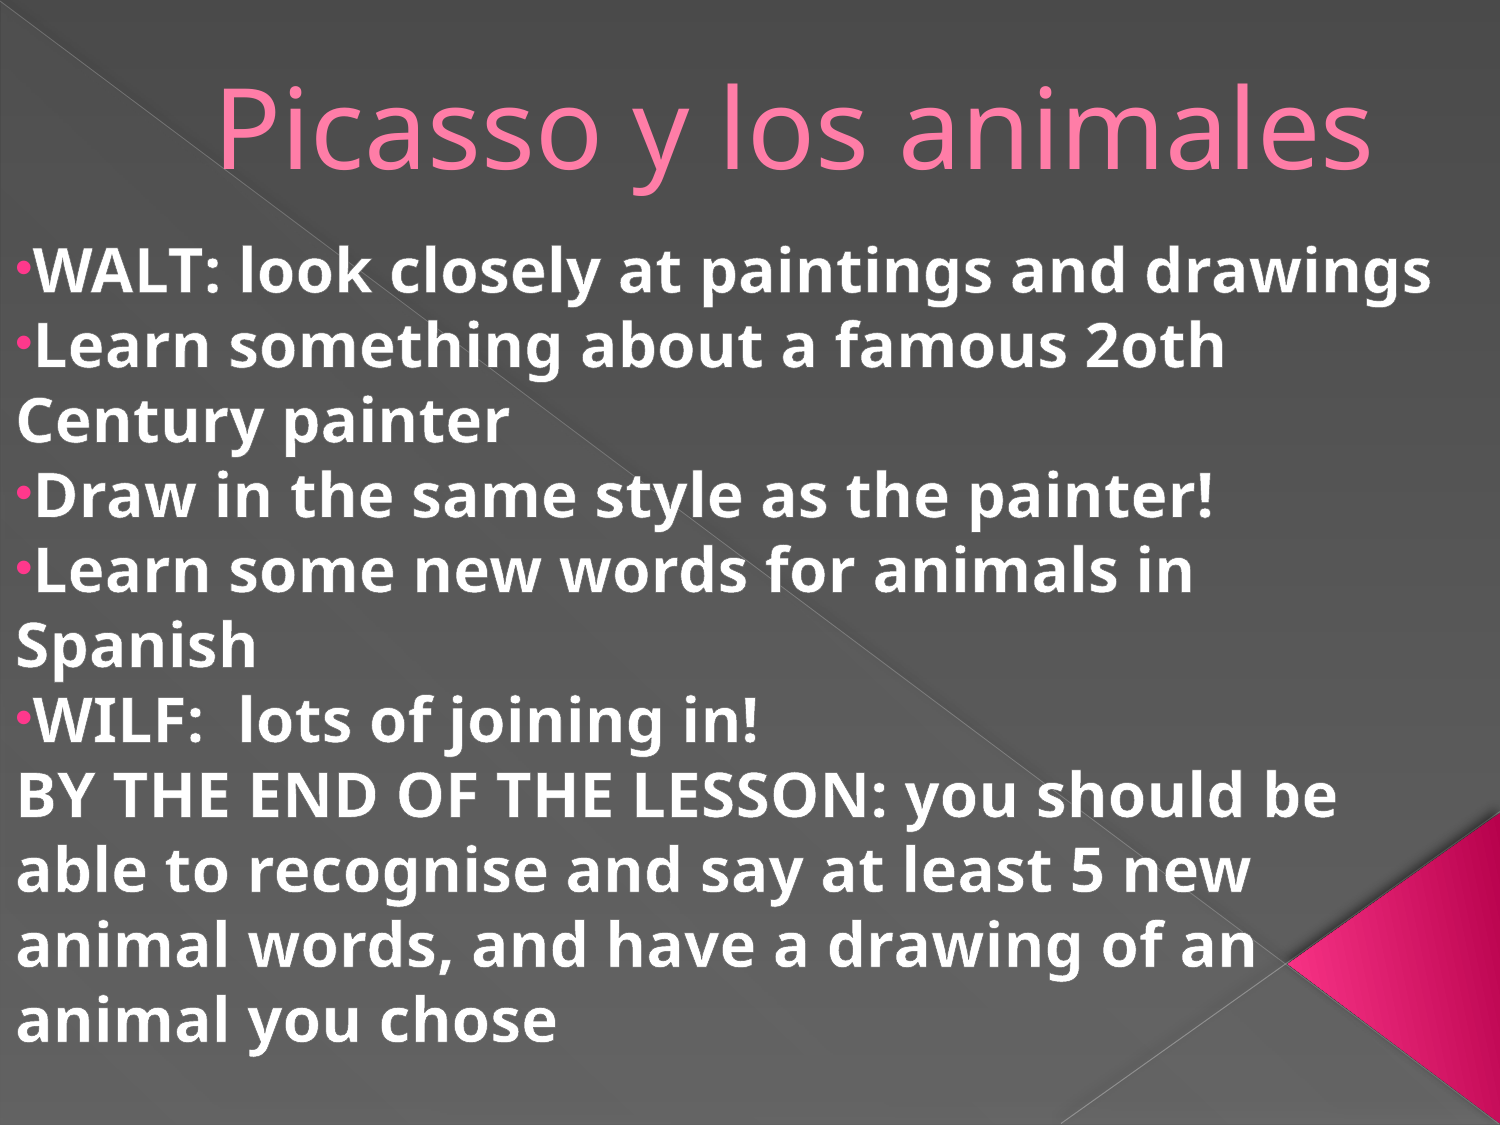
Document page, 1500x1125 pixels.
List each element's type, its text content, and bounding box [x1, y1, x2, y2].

subtitle WALT: look closely at paintings and drawings Learn something about a famous 2oth Century painter Draw in the same style as the painter! Learn some new words for animals in Spanish WILF: lots of joining in! BY THE END OF THE LESSON: you should be able to recognise and say at least 5 new animal words, and have a drawing of an animal you chose [0, 222, 1477, 511]
title Picasso y los animales [93, 0, 1417, 200]
